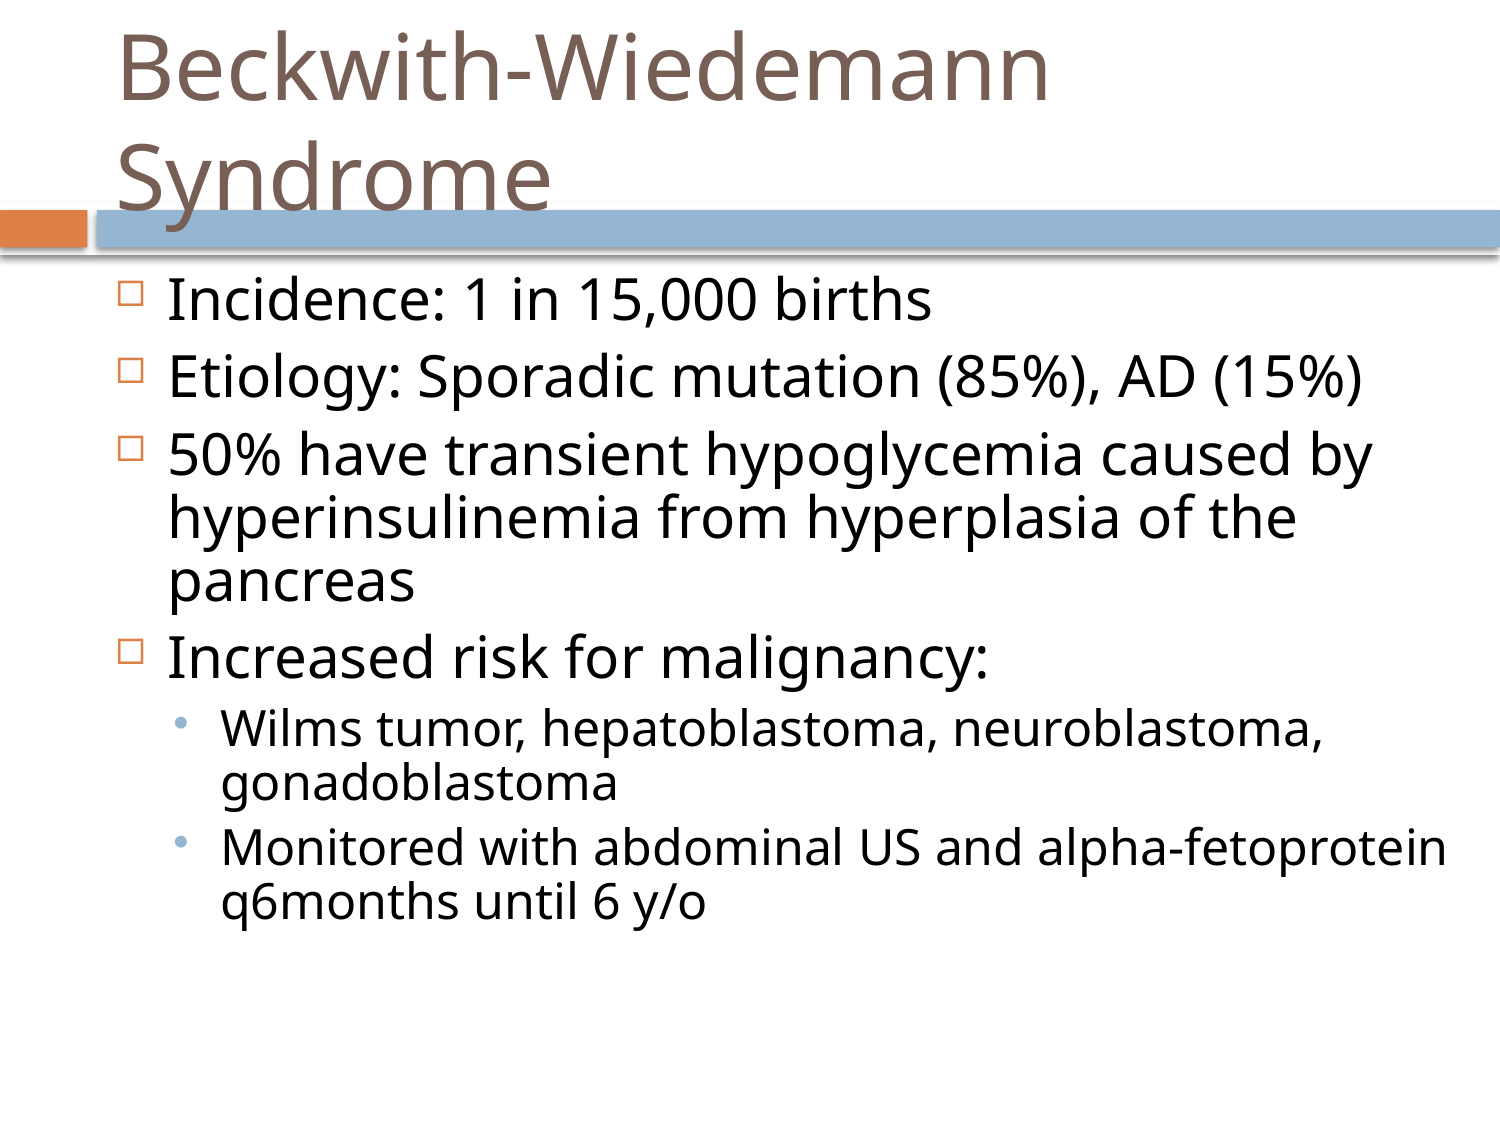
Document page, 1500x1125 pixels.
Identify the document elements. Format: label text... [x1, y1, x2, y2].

title Beckwith-Wiedemann Syndrome [100, 37, 1438, 200]
list Incidence: 1 in 15,000 births Etiology: Sporadic mutation (85%), AD (15%) 50% have transient hypoglycemia caused by hyperinsulinemia from hyperplasia of the pancreas Increased risk for malignancy: Wilms tumor, hepatoblastoma, neuroblastoma, gonadoblastoma Monitored with abdominal US and alpha-fetoprotein q6months until 6 y/o [100, 262, 1500, 1125]
